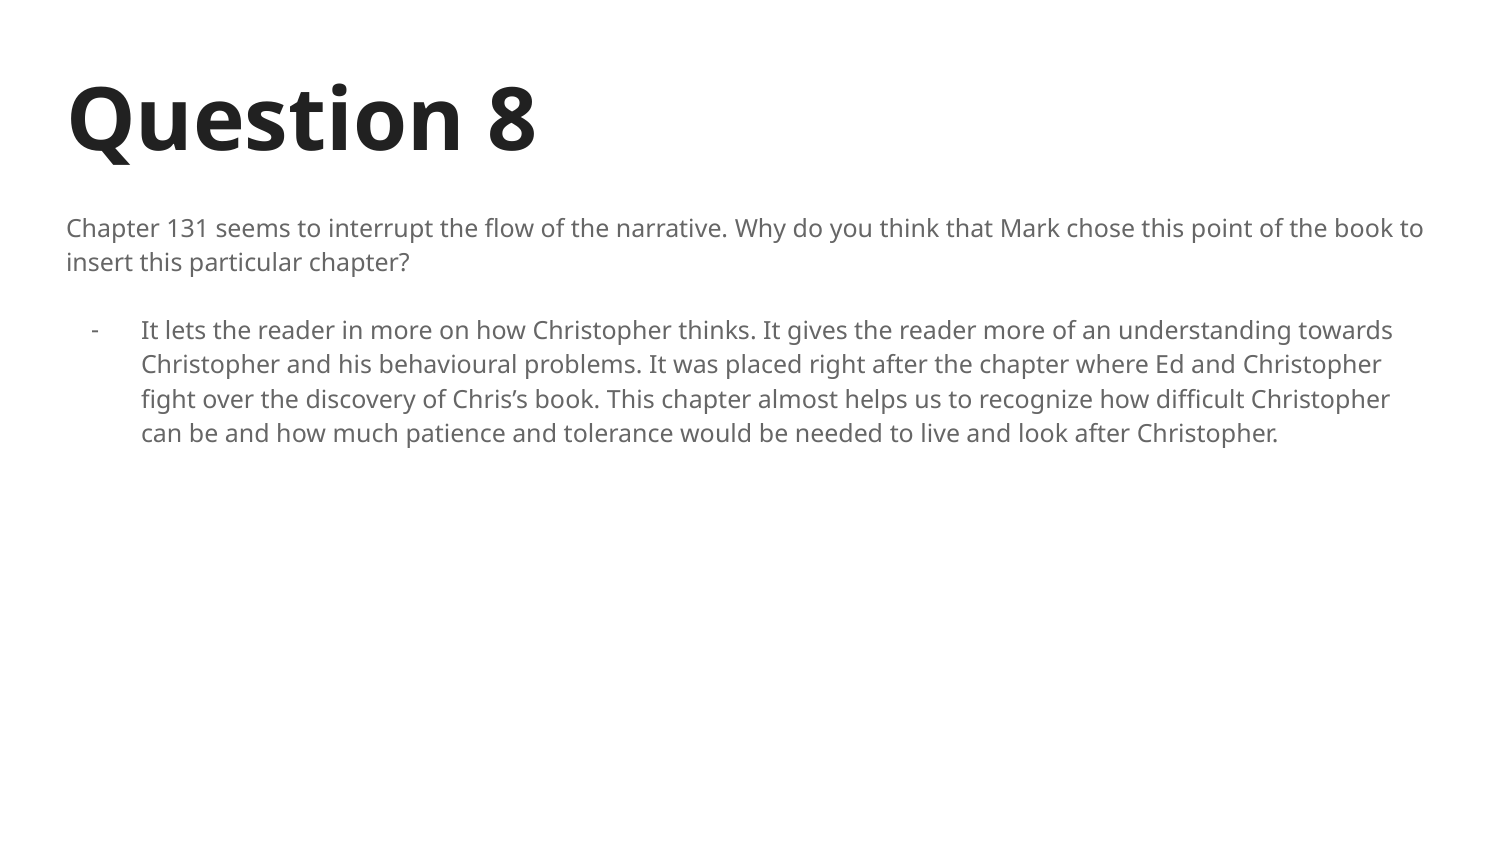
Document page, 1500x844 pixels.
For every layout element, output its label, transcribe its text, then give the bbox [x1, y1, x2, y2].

title Question 8 [51, 48, 1449, 180]
list Chapter 131 seems to interrupt the flow of the narrative. Why do you think that Mark chose this point of the book to insert this particular chapter? It lets the reader in more on how Christopher thinks. It gives the reader more of an understanding towards Christopher and his behavioural problems. It was placed right after the chapter where Ed and Christopher fight over the discovery of Chris’s book. This chapter almost helps us to recognize how difficult Christopher can be and how much patience and tolerance would be needed to live and look after Christopher. [51, 192, 1449, 741]
